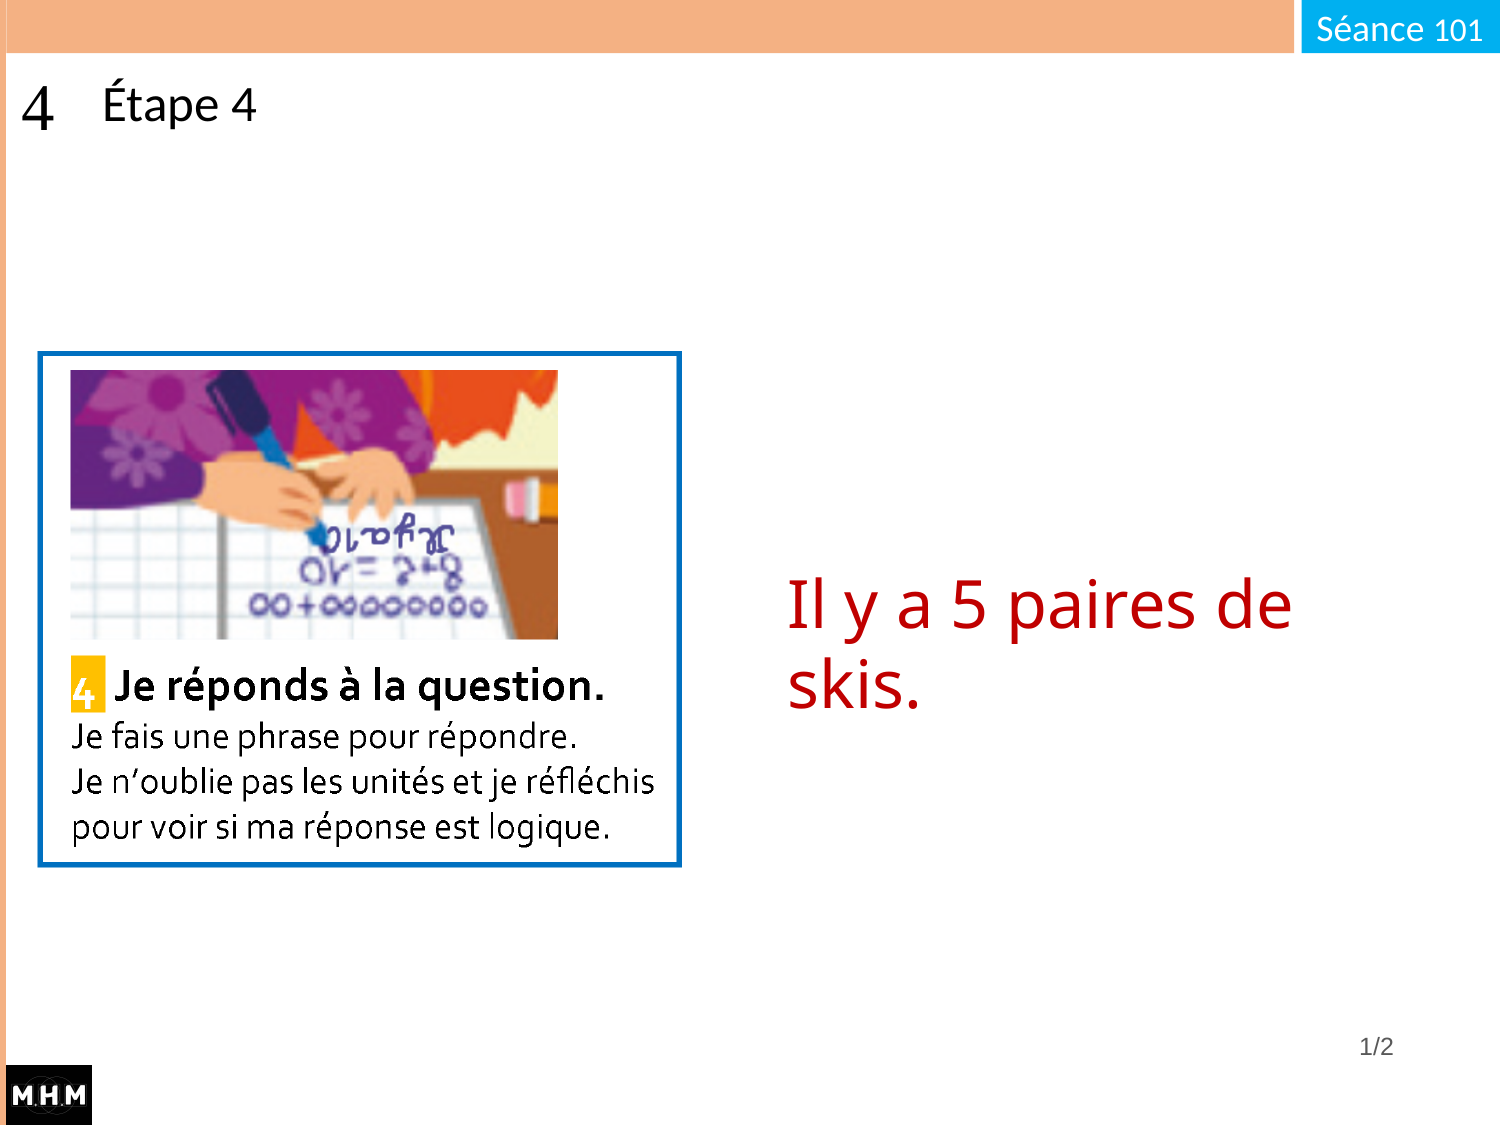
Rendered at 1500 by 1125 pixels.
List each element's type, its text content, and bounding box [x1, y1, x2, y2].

picture [34, 350, 684, 869]
text_box Il y a 5 paires de skis. [773, 554, 1441, 729]
picture [6, 1065, 92, 1125]
text_box 1/2 [1339, 1022, 1414, 1068]
title Étape 4 [87, 32, 1382, 140]
